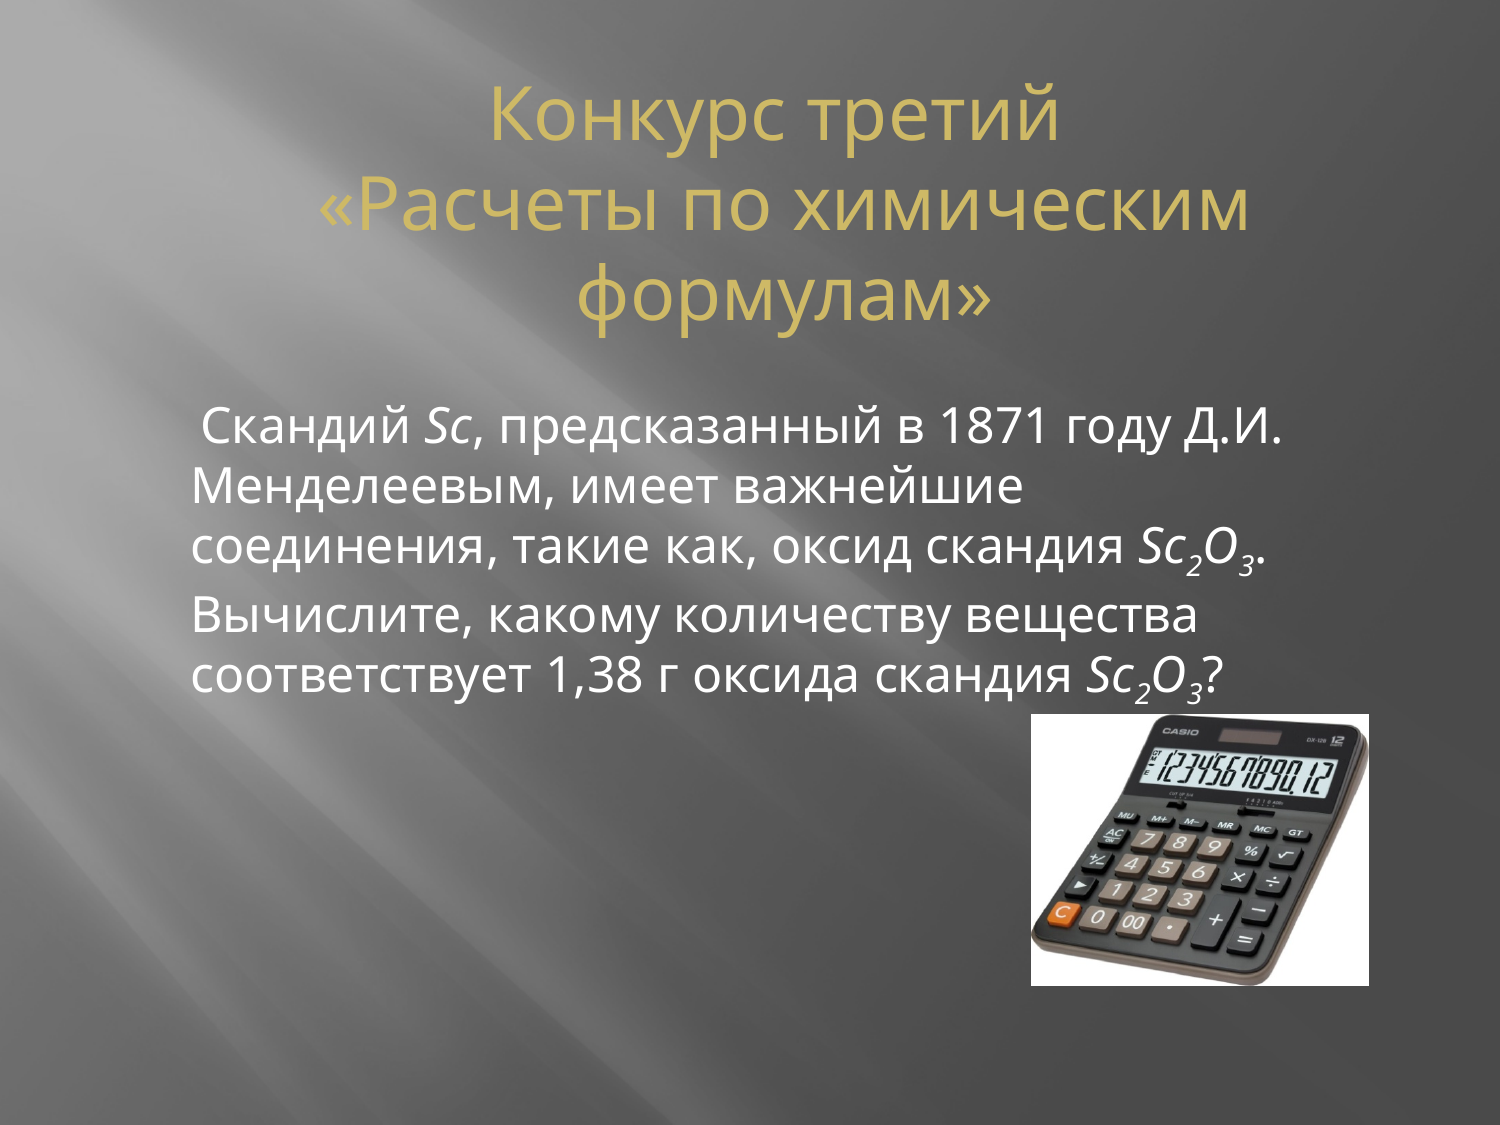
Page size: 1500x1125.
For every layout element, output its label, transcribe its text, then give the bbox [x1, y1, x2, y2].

picture [1030, 714, 1369, 986]
text_box Конкурс третий «Расчеты по химическим формулам» [187, 58, 1383, 344]
text_box Скандий Sc, предсказанный в 1871 году Д.И. Менделеевым, имеет важнейшие соединения, такие как, оксид скандия Sc2O3. Вычислите, какому количеству вещества соответствует 1,38 г оксида скандия Sc2O3? [175, 386, 1348, 718]
